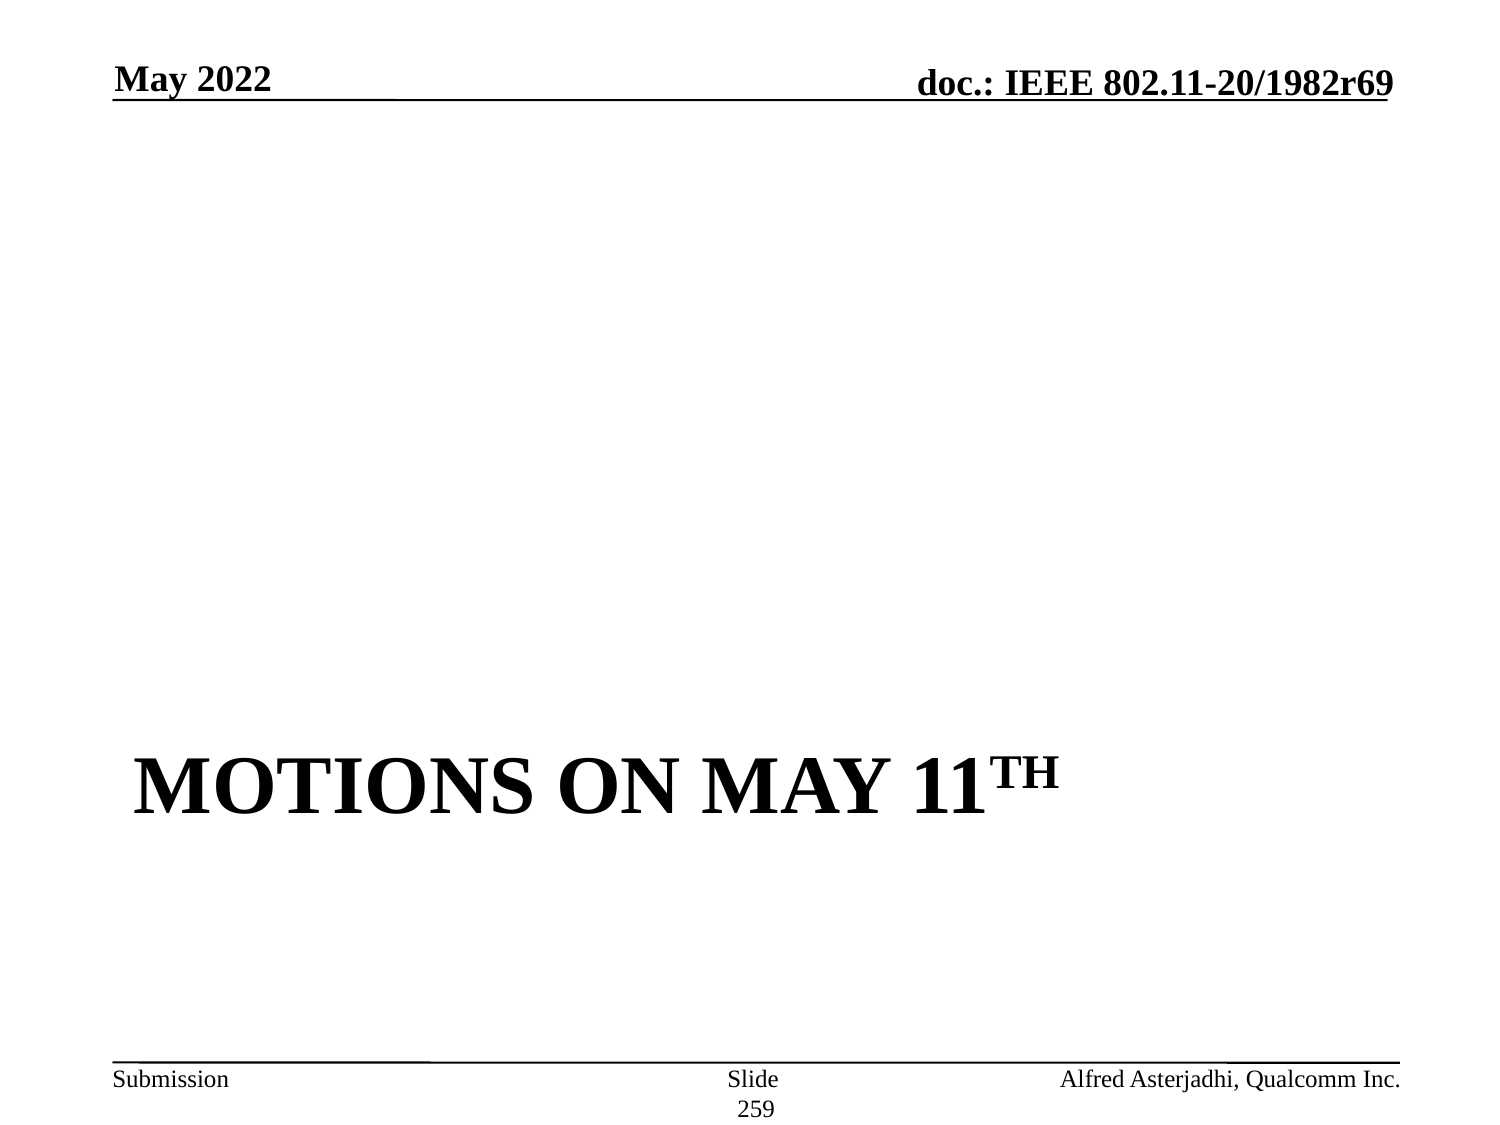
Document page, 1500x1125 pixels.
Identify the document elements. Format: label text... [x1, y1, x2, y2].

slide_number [114, 54, 423, 100]
slide_number Slide 259 [712, 1061, 800, 1123]
footer Alfred Asterjadhi, Qualcomm Inc. [878, 1061, 1402, 1093]
title Motions on May 11th [118, 722, 1394, 947]
